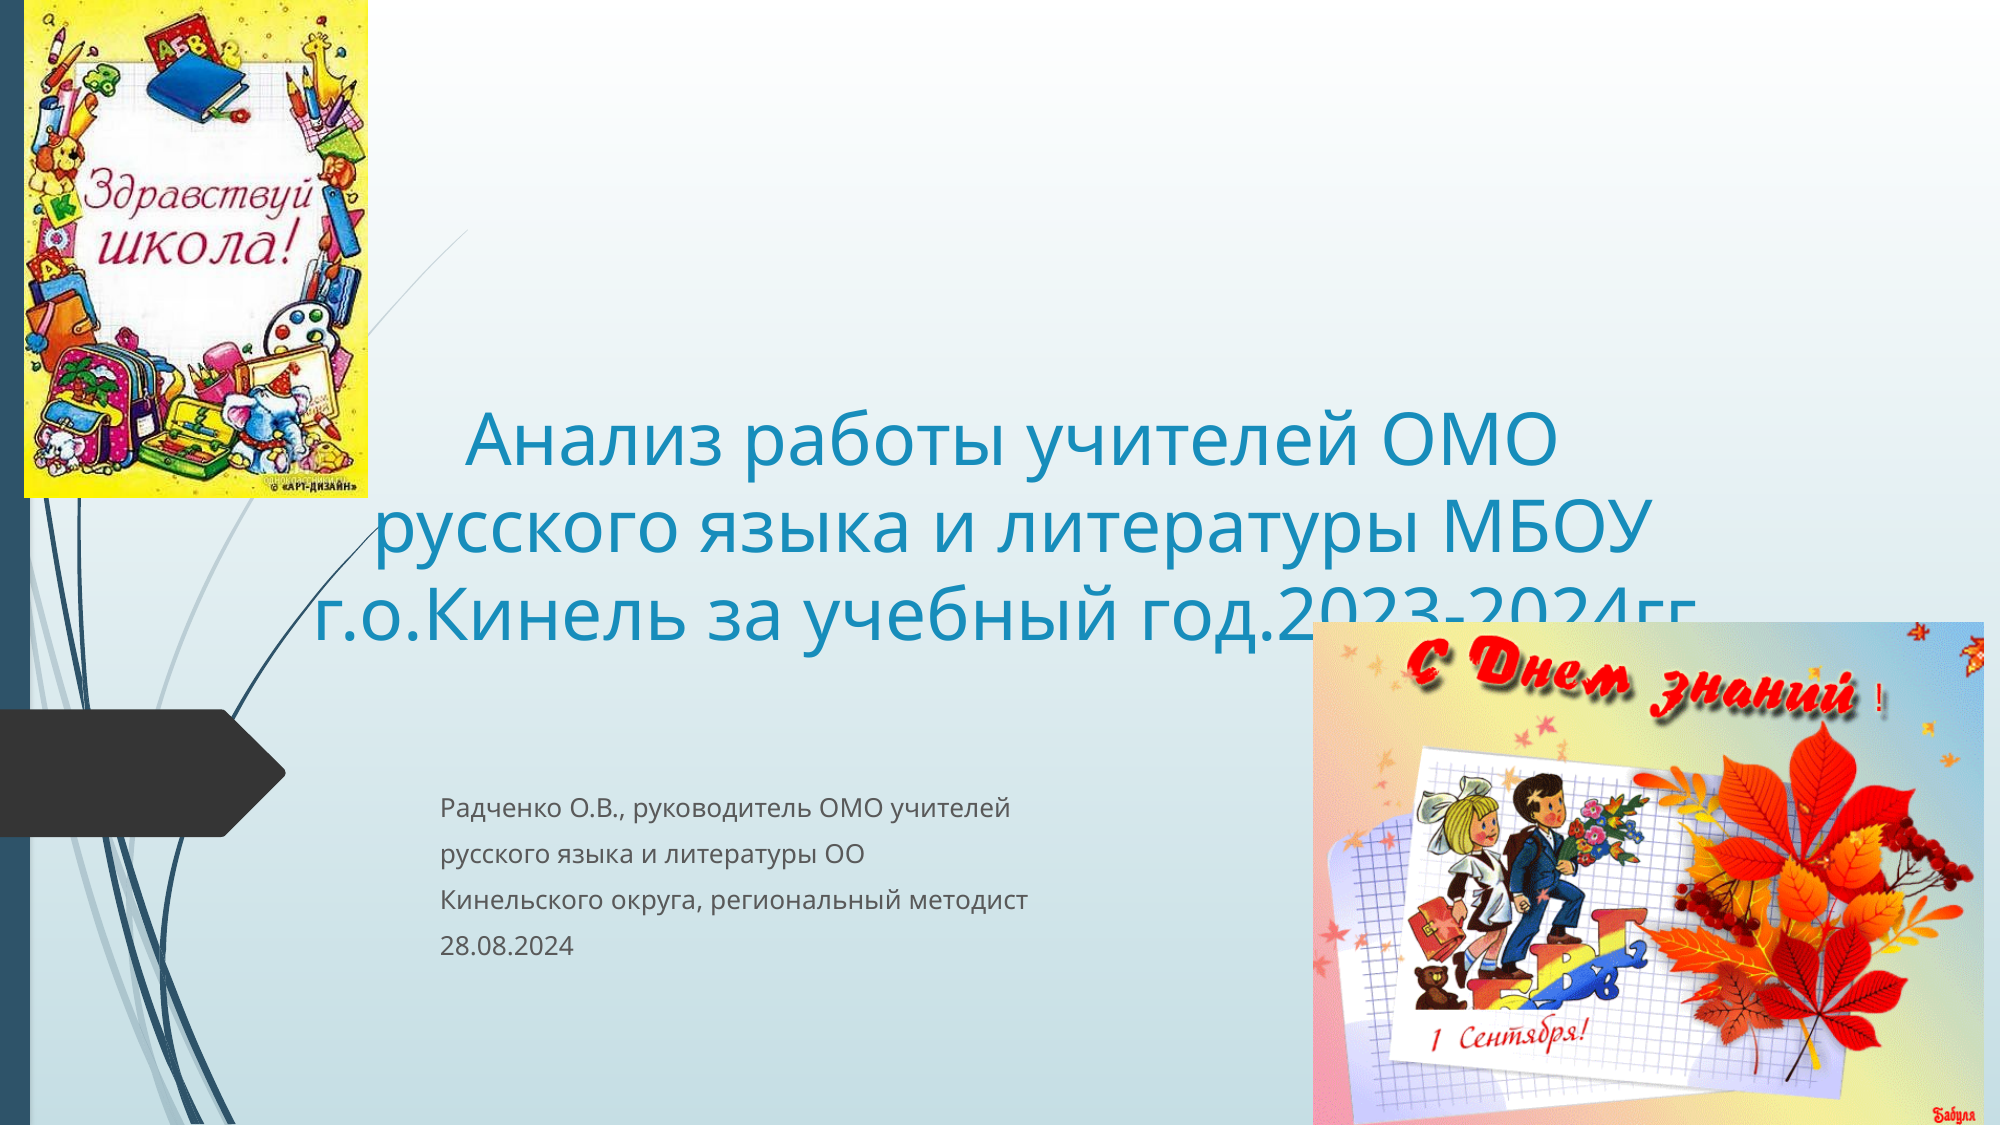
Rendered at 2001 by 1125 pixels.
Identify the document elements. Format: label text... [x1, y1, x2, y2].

title Анализ работы учителей ОМО русского языка и литературы МБОУ г.о.Кинель за учебный год.2023-2024гг. [291, 358, 1735, 751]
picture [24, 0, 368, 499]
picture [1312, 622, 1984, 1125]
subtitle Радченко О.В., руководитель ОМО учителей русского языка и литературы ОО Кинельского округа, региональный методист 28.08.2024 [424, 783, 1308, 969]
